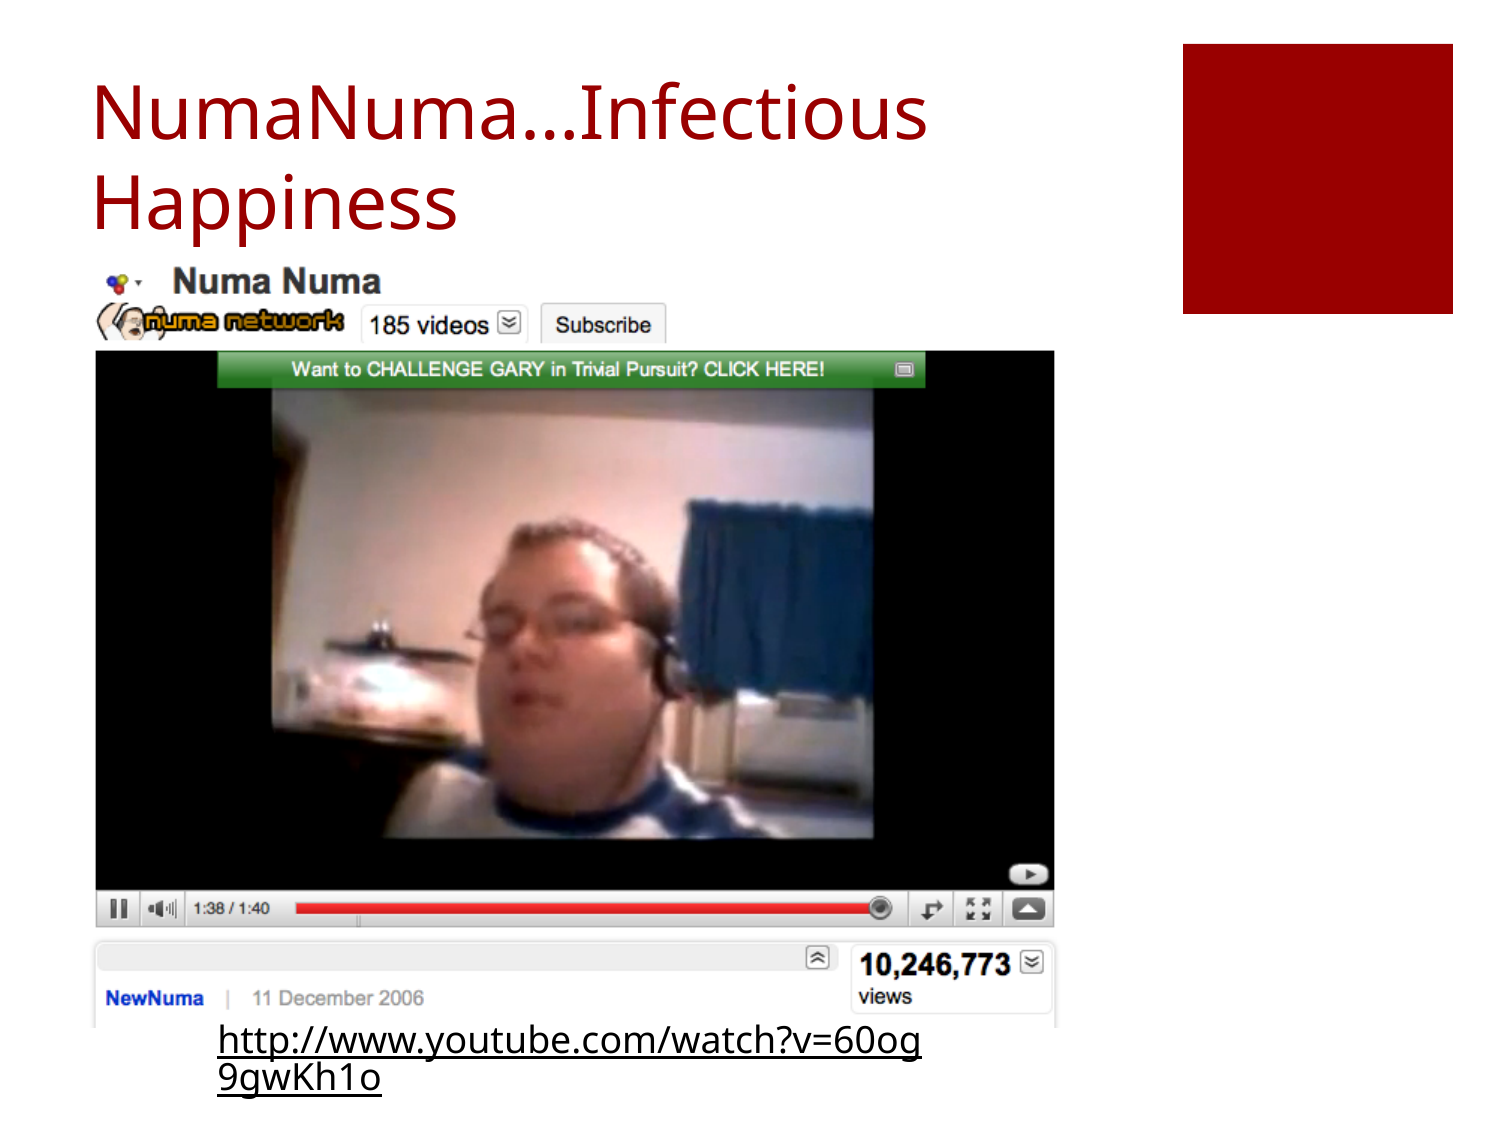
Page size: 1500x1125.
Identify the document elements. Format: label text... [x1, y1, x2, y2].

picture [74, 264, 1065, 1029]
title NumaNuma…Infectious Happiness [75, 56, 1143, 245]
text_box http://www.youtube.com/watch?v=60og9gwKh1o [202, 1029, 953, 1120]
